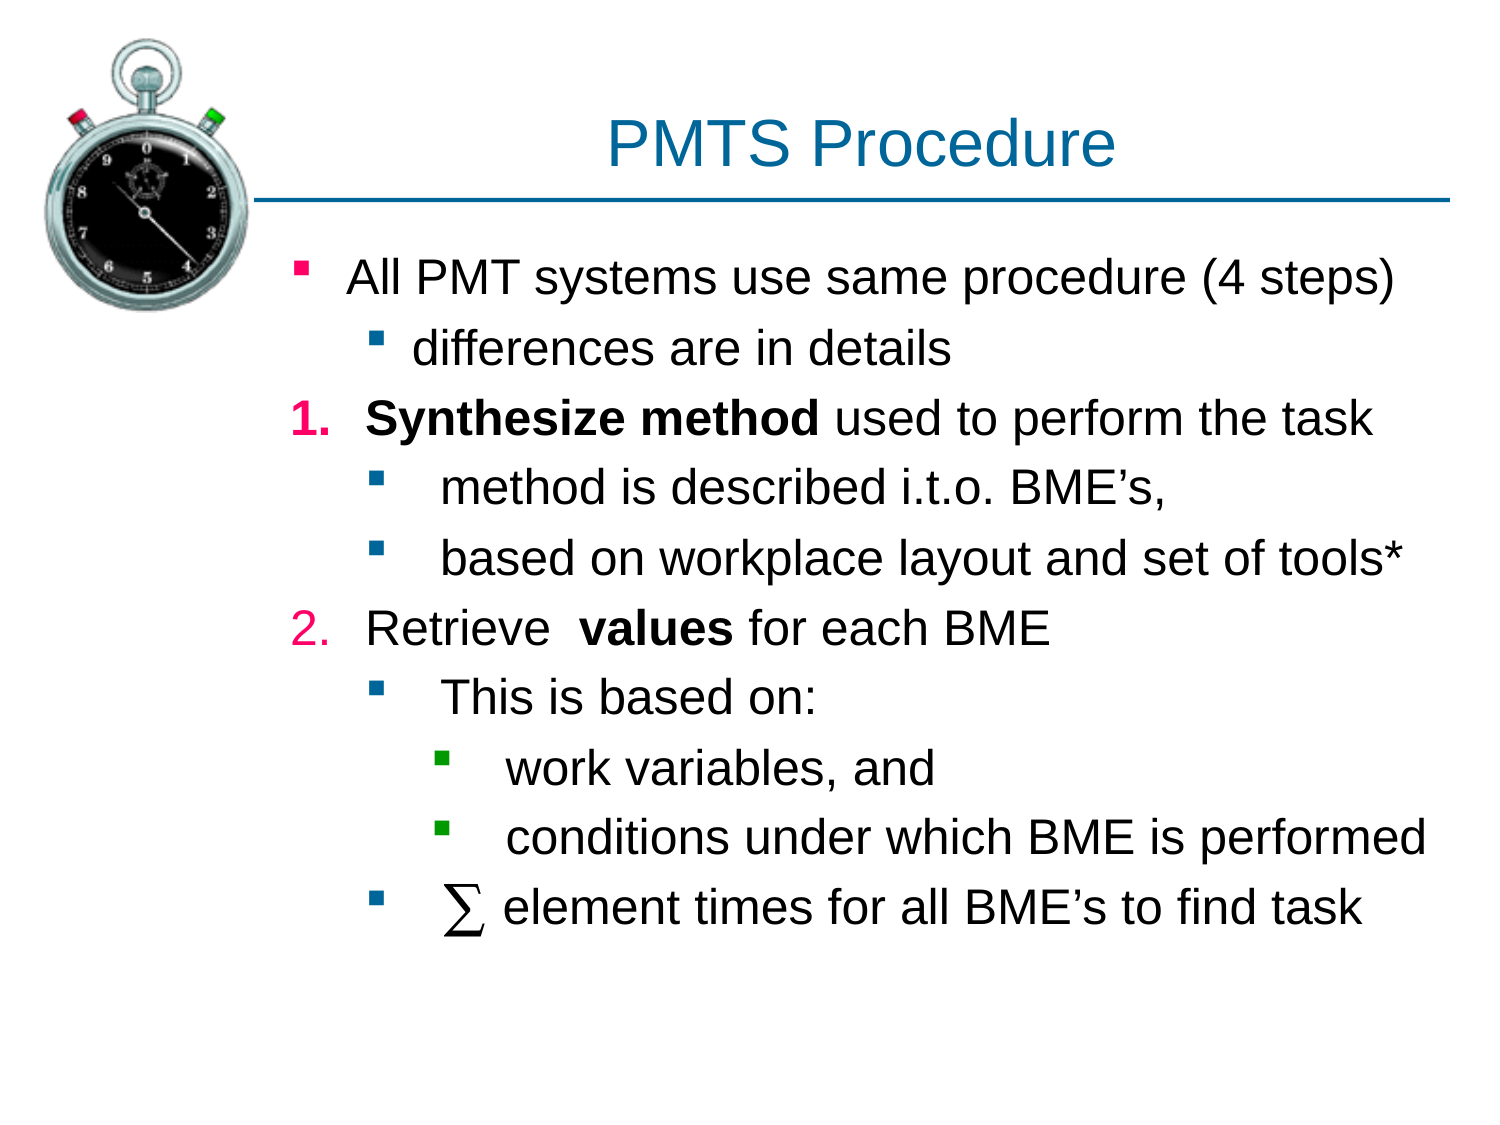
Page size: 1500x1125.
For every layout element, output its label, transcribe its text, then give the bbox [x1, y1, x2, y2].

picture [37, 37, 254, 313]
title PMTS Procedure [275, 37, 1450, 188]
